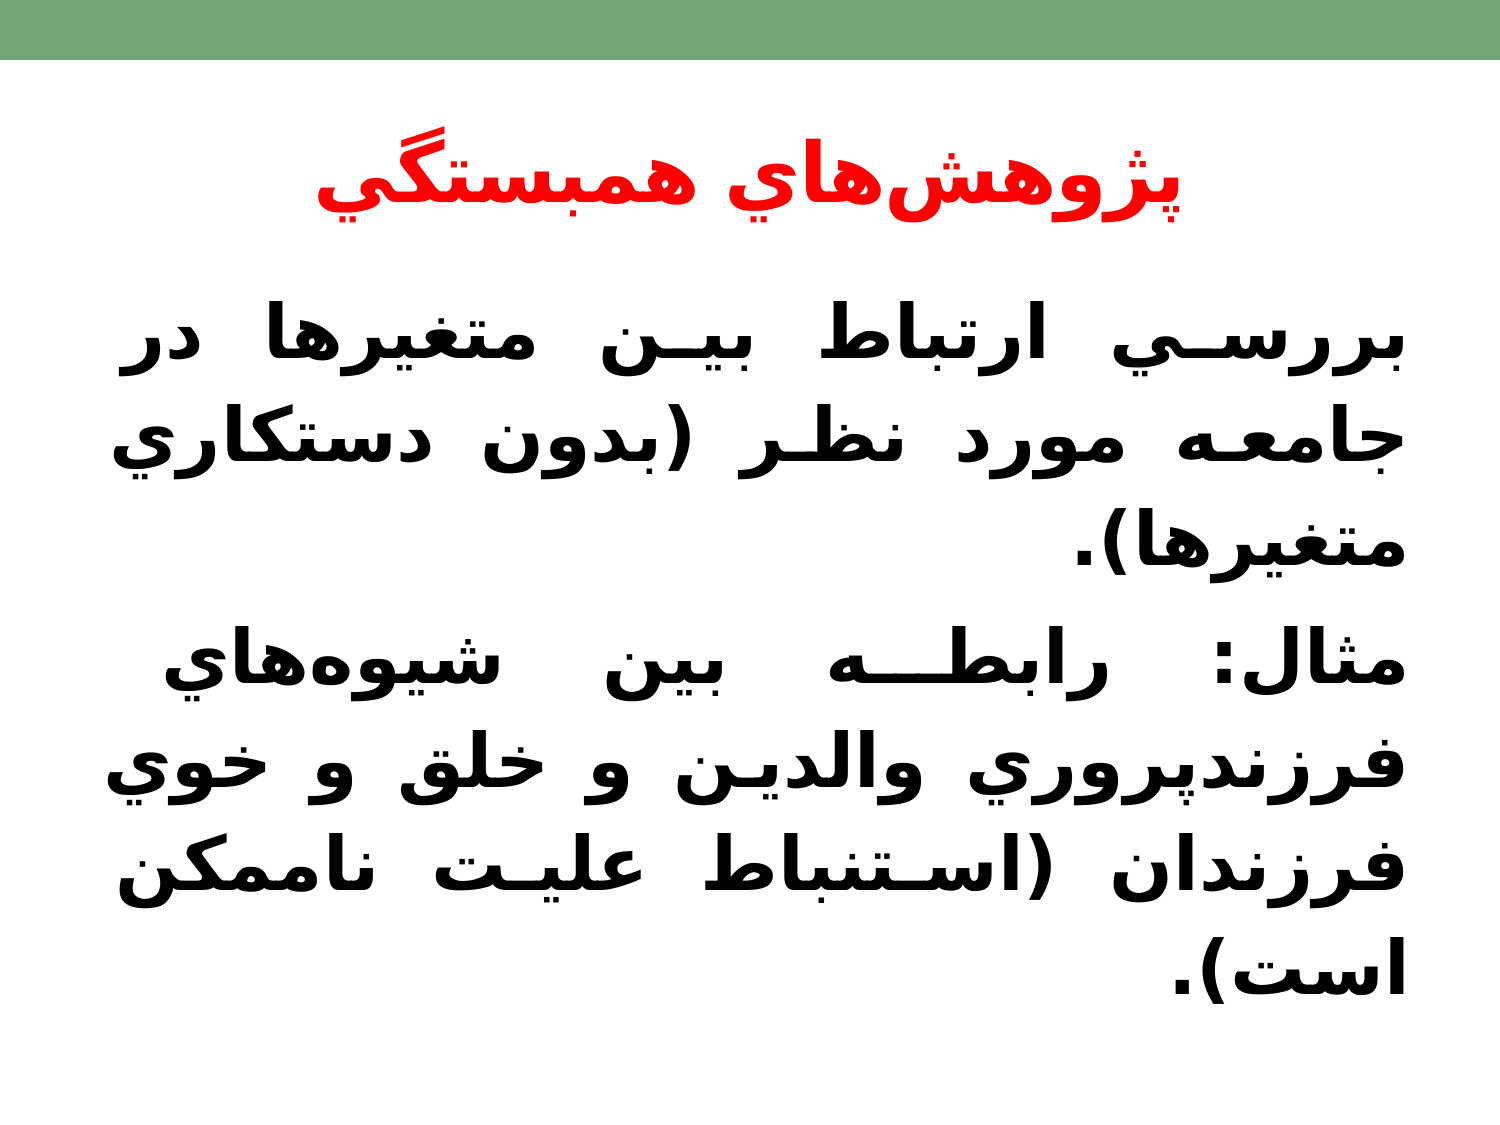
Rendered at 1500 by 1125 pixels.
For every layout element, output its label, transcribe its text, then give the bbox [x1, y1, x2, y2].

title پژوهش‌هاي همبستگي [75, 87, 1425, 250]
list بررسي ارتباط بين متغيرها در جامعه مورد نظر (بدون دستكاري متغيرها). مثال: رابطه بين شيوه‌هاي فرزندپروري والدين و خلق و خوي فرزندان (استنباط عليت ناممكن است). [75, 262, 1425, 1063]
